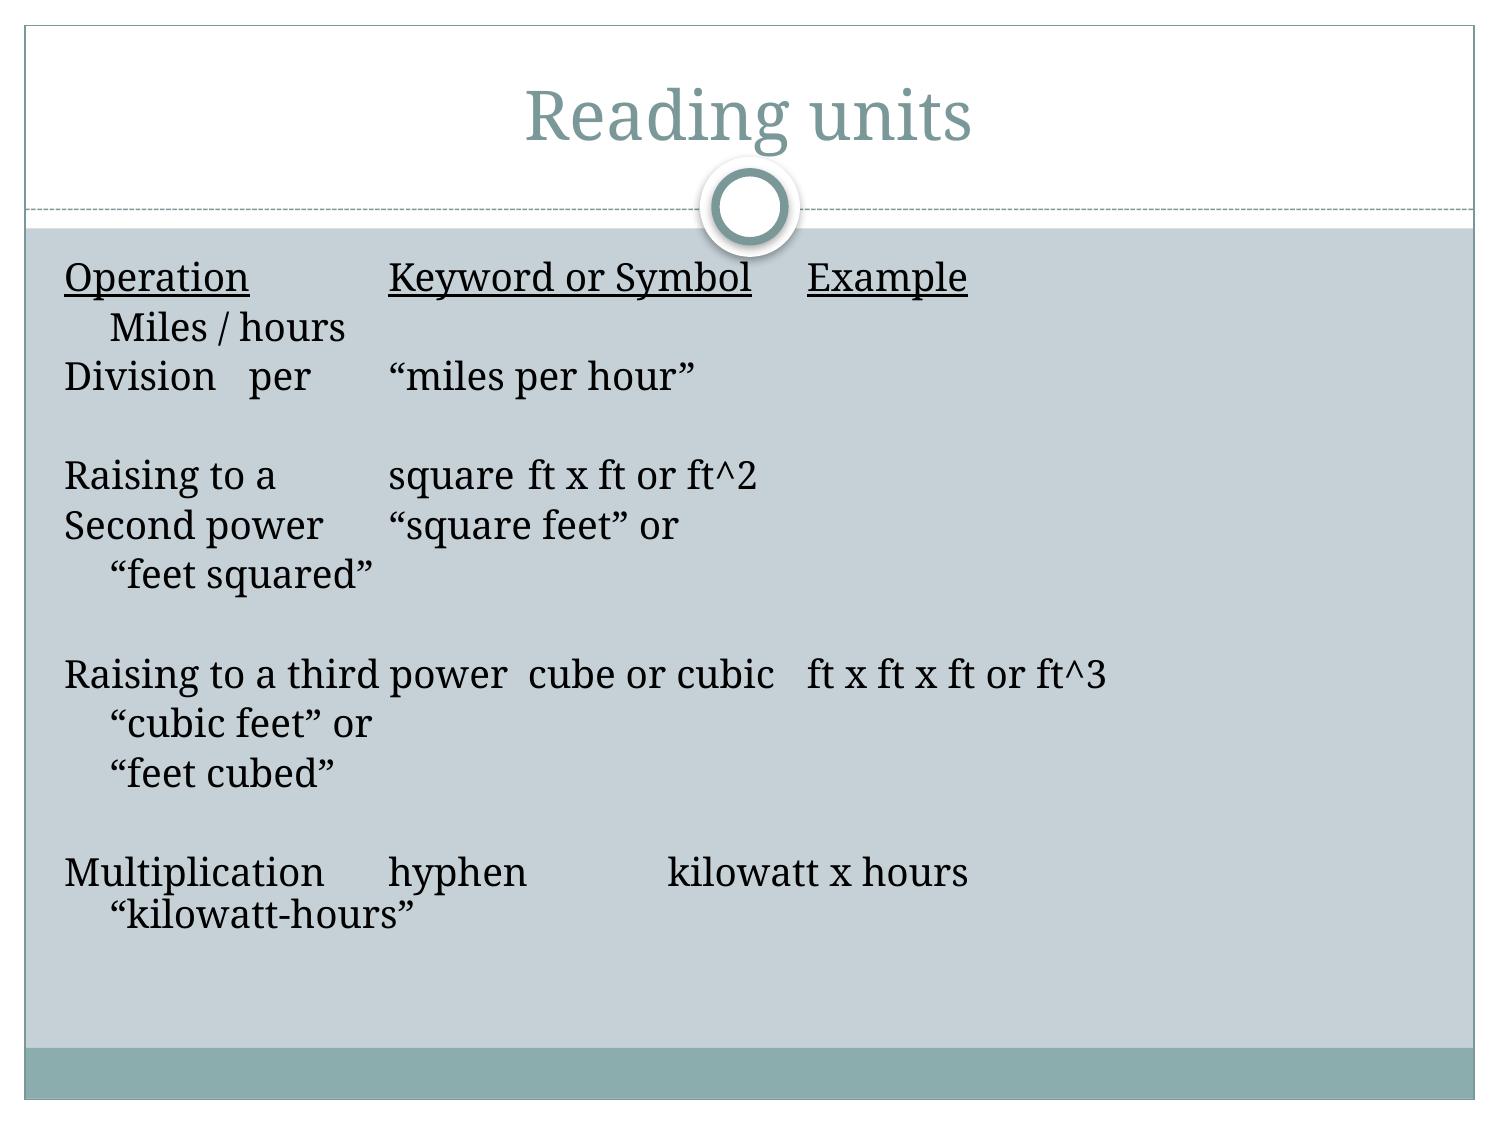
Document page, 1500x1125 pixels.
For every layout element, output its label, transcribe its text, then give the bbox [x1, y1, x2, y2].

title Reading units [49, 37, 1450, 162]
list Operation Keyword or Symbol Example Miles / hours Division per “miles per hour” Raising to a square ft x ft or ft^2 Second power “square feet” or “feet squared” Raising to a third power cube or cubic ft x ft x ft or ft^3 “cubic feet” or “feet cubed” Multiplication hyphen kilowatt x hours “kilowatt-hours” [49, 250, 1445, 1001]
